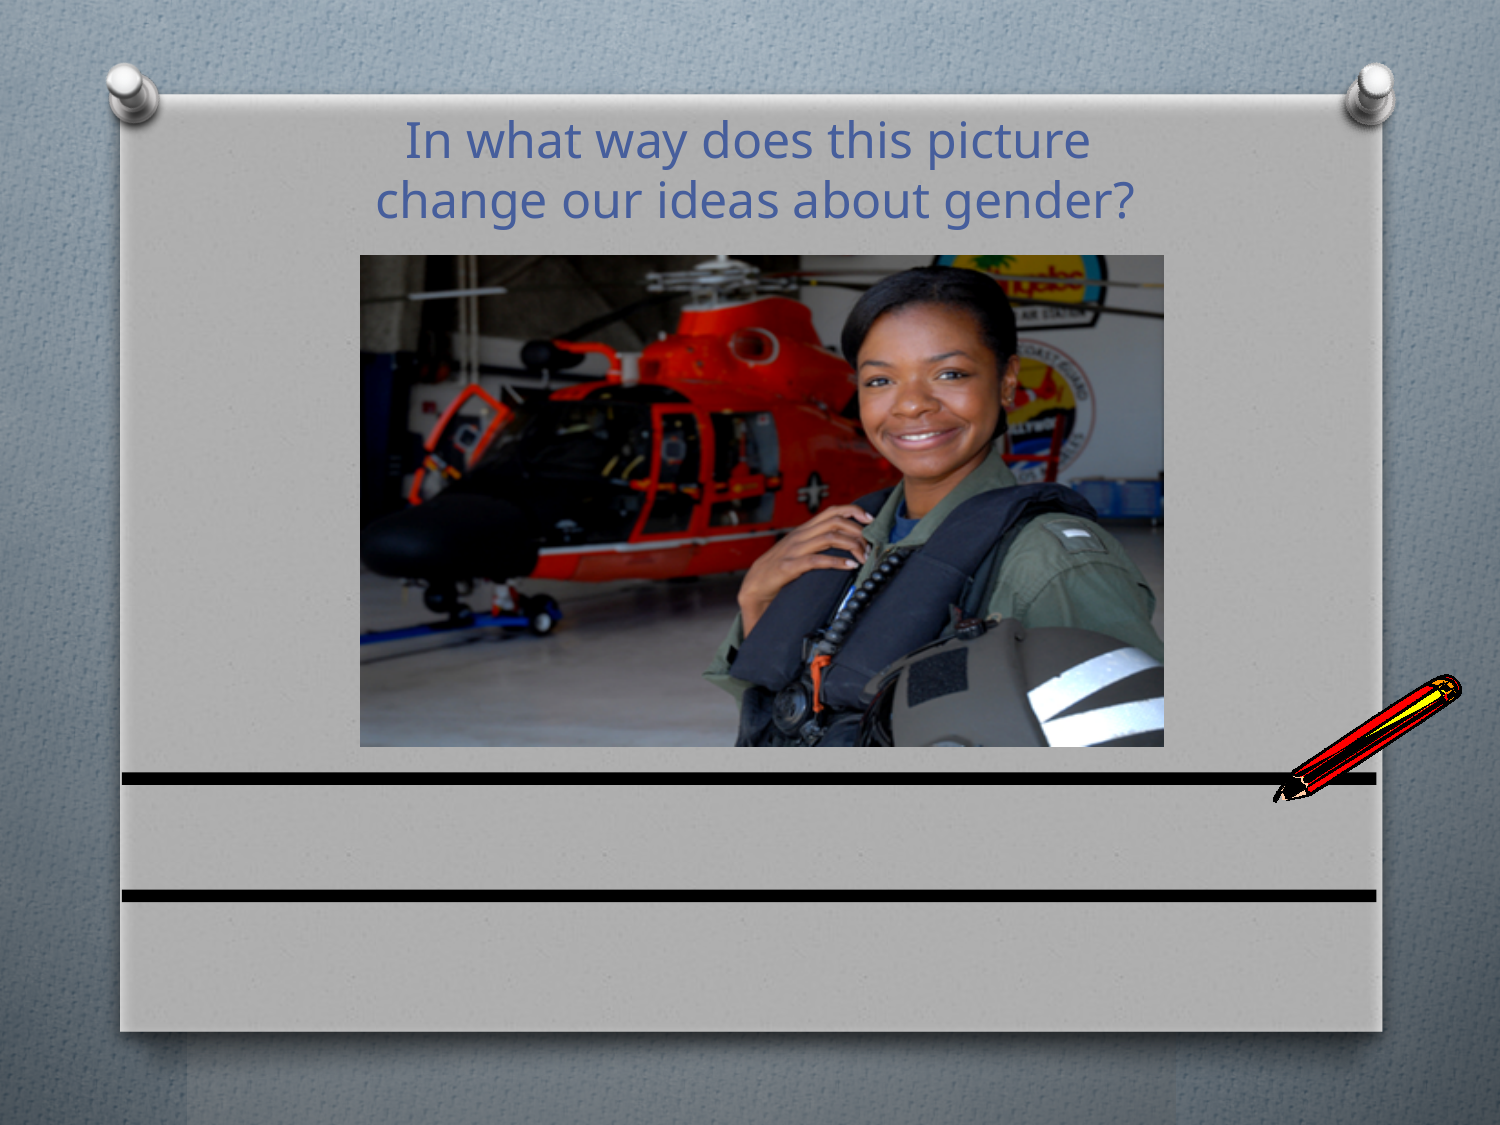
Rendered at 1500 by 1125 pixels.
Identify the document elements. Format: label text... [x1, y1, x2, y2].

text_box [1272, 674, 1462, 803]
picture [359, 255, 1164, 747]
text_box In what way does this picture change our ideas about gender? [147, 101, 1351, 235]
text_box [121, 778, 1377, 896]
picture [75, 31, 197, 146]
picture [1317, 35, 1439, 156]
